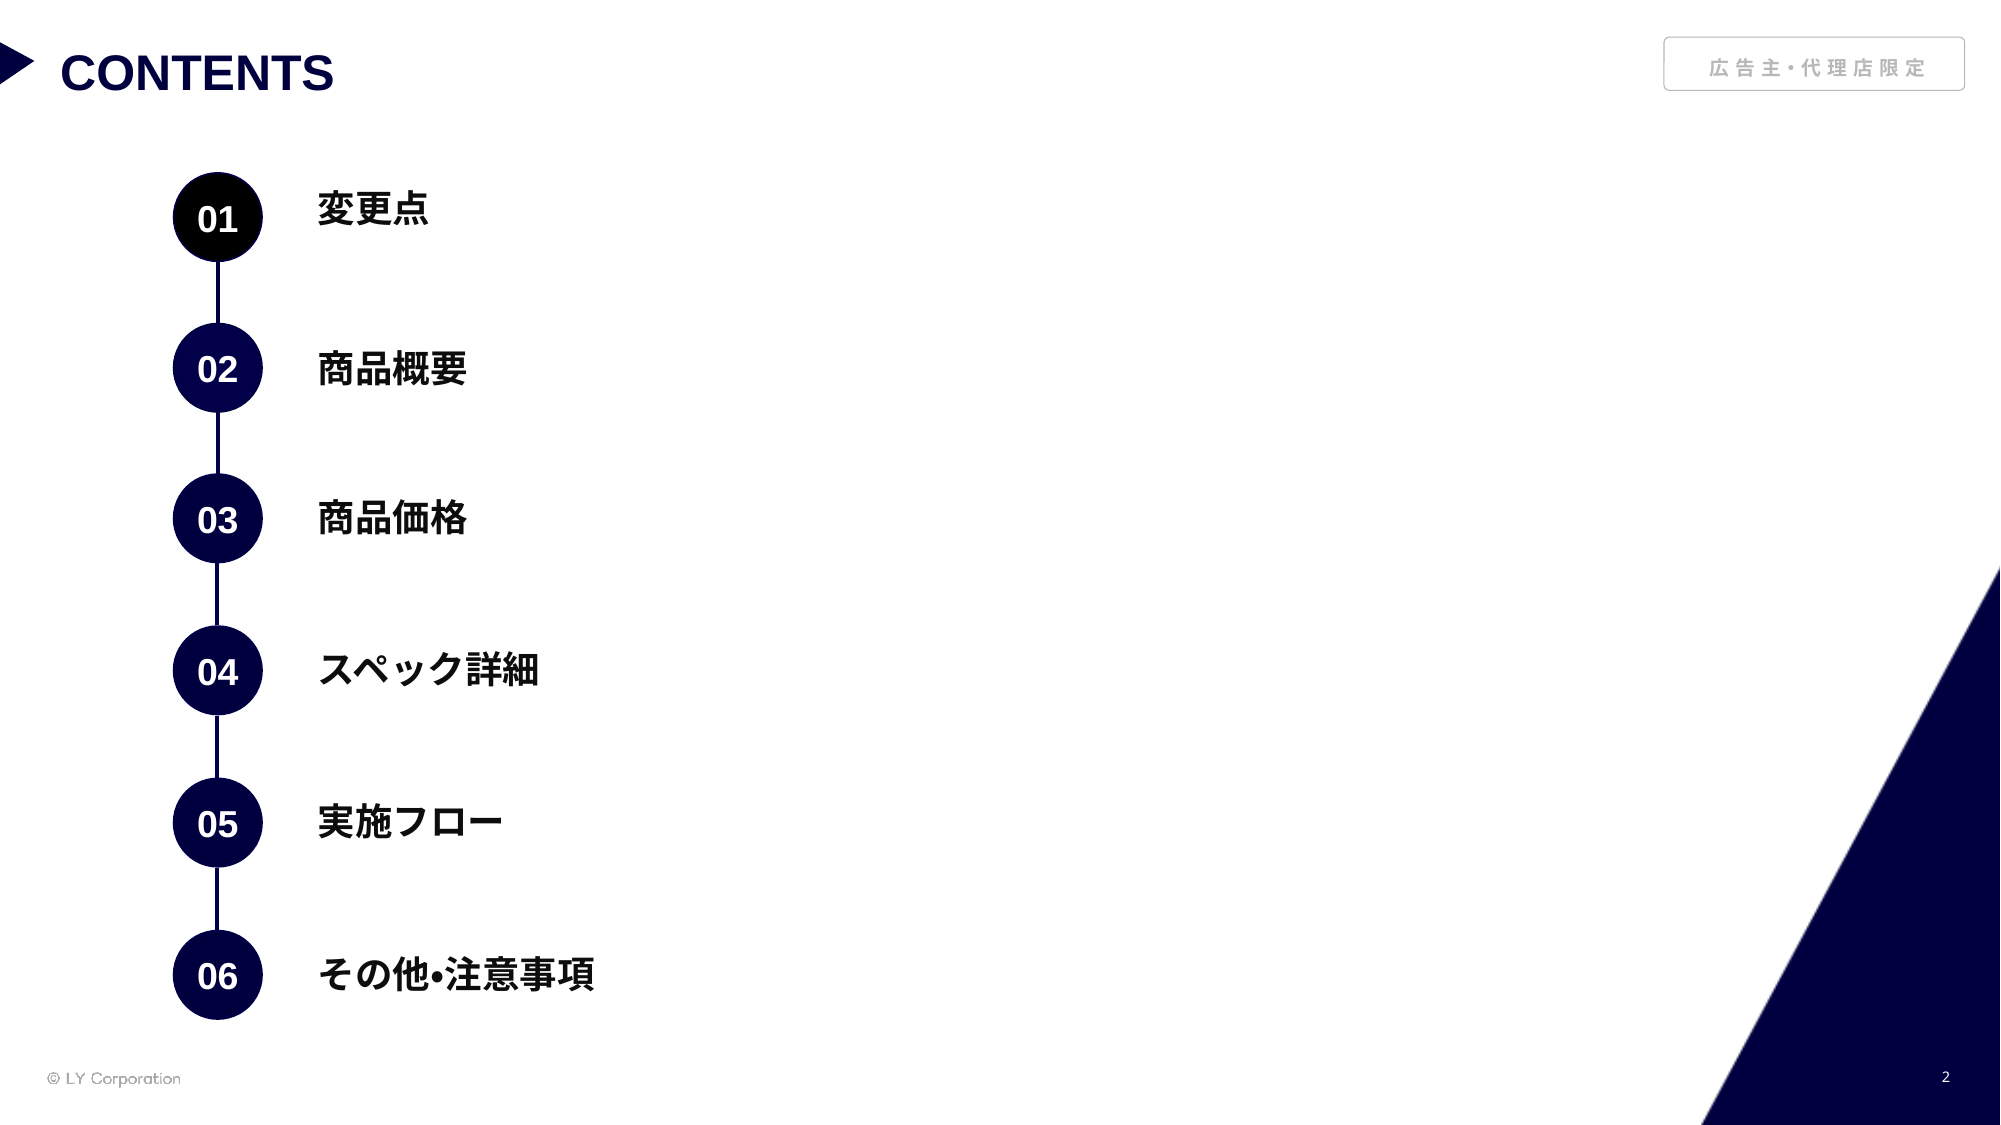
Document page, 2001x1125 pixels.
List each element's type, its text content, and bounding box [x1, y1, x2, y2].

list 変更点 [303, 182, 1192, 242]
text_box スペック詳細 [303, 643, 1192, 703]
text_box その他・注意事項 [303, 948, 1192, 1008]
text_box 実施フロー [303, 796, 1192, 856]
text_box 商品概要 [303, 343, 1192, 403]
text_box 商品価格 [303, 491, 1192, 551]
picture [34, 1058, 193, 1101]
